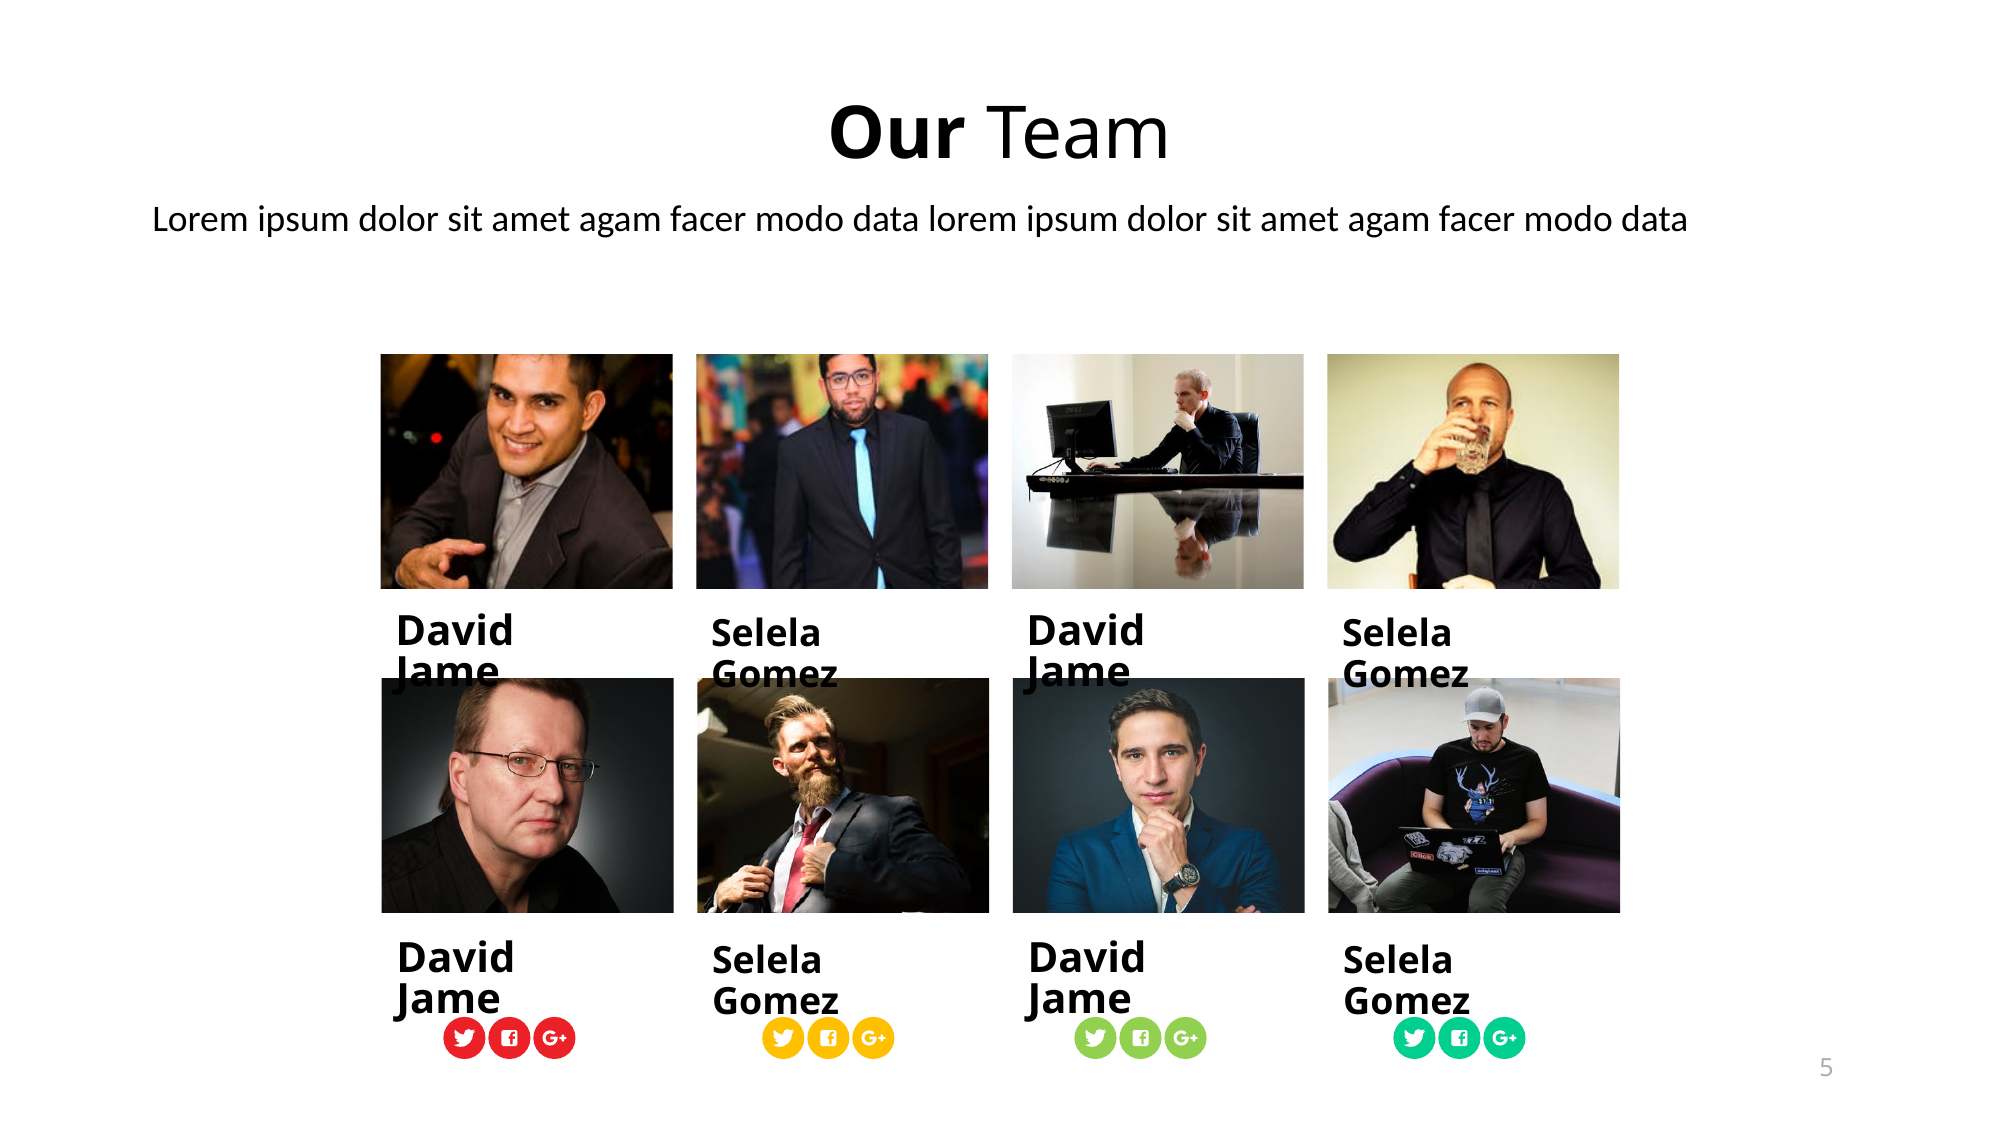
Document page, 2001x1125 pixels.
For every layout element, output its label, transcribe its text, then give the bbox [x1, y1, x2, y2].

text_box David Jame [1012, 931, 1269, 1030]
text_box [762, 1016, 895, 1060]
text_box David Jame [381, 931, 638, 1030]
picture [1012, 678, 1305, 913]
picture [1011, 354, 1304, 590]
picture [380, 354, 673, 590]
text_box Selela Gomez [697, 931, 960, 1030]
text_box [1074, 1016, 1207, 1060]
picture [697, 678, 990, 913]
title Our Team [137, 78, 1863, 186]
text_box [1393, 1016, 1526, 1060]
picture [1328, 678, 1621, 913]
picture [381, 678, 674, 913]
picture [696, 354, 989, 590]
slide_number 5 [1790, 1042, 1863, 1094]
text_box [443, 1016, 576, 1060]
subtitle Lorem ipsum dolor sit amet agam facer modo data lorem ipsum dolor sit amet agam facer modo data [137, 186, 1863, 227]
text_box Selela Gomez [1328, 931, 1591, 1030]
picture [1327, 354, 1620, 590]
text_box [380, 604, 1590, 662]
